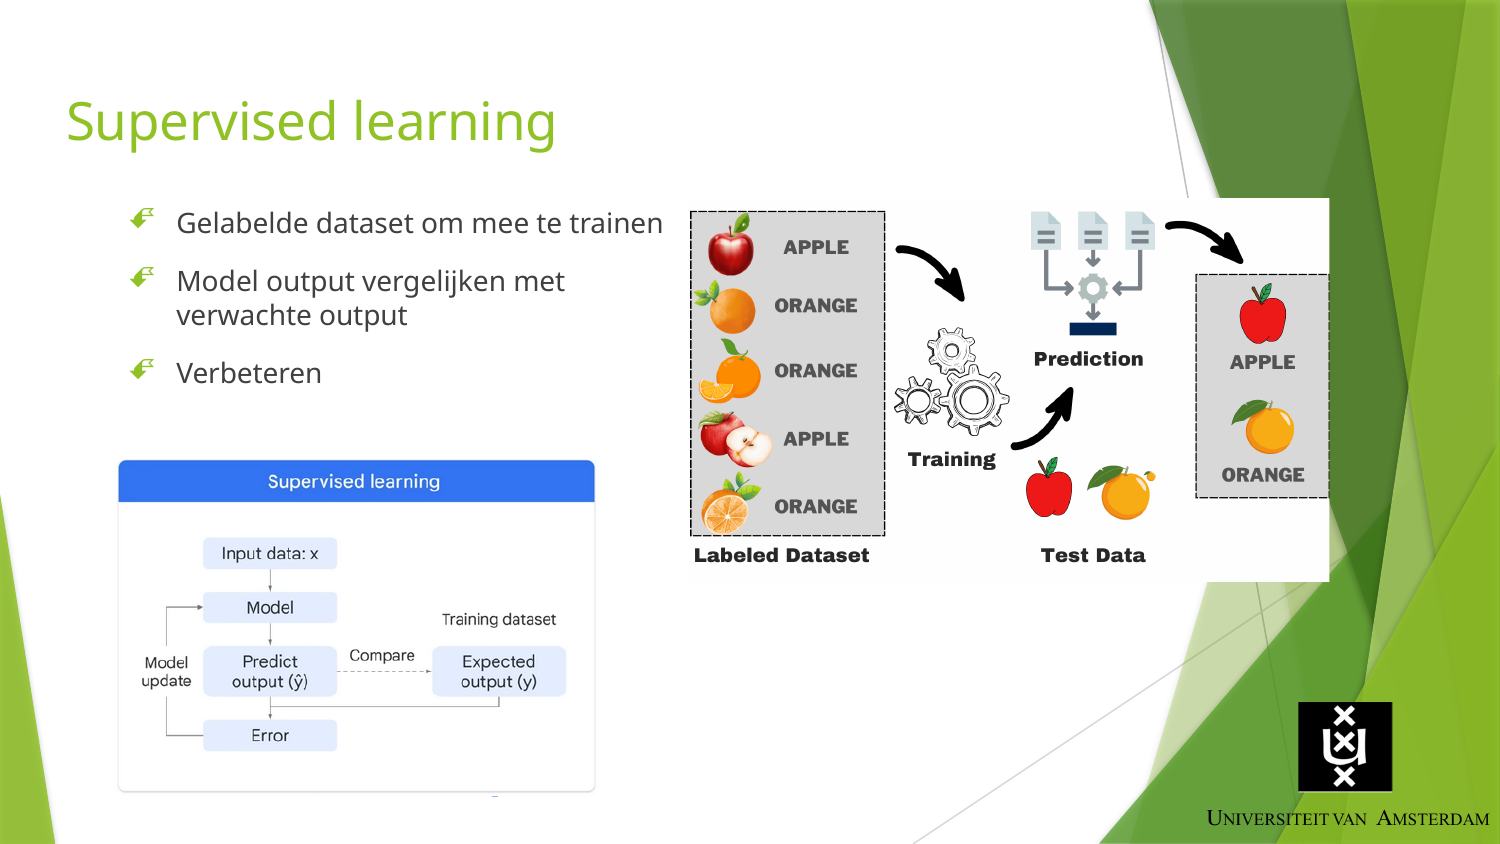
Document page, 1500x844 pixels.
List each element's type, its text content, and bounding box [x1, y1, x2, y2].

picture [689, 198, 1330, 583]
list Gelabelde dataset om mee te trainen Model output vergelijken met verwachte output Verbeteren [39, 190, 706, 751]
title Supervised learning [51, 72, 1449, 167]
picture [113, 456, 602, 797]
picture [1192, 701, 1500, 844]
